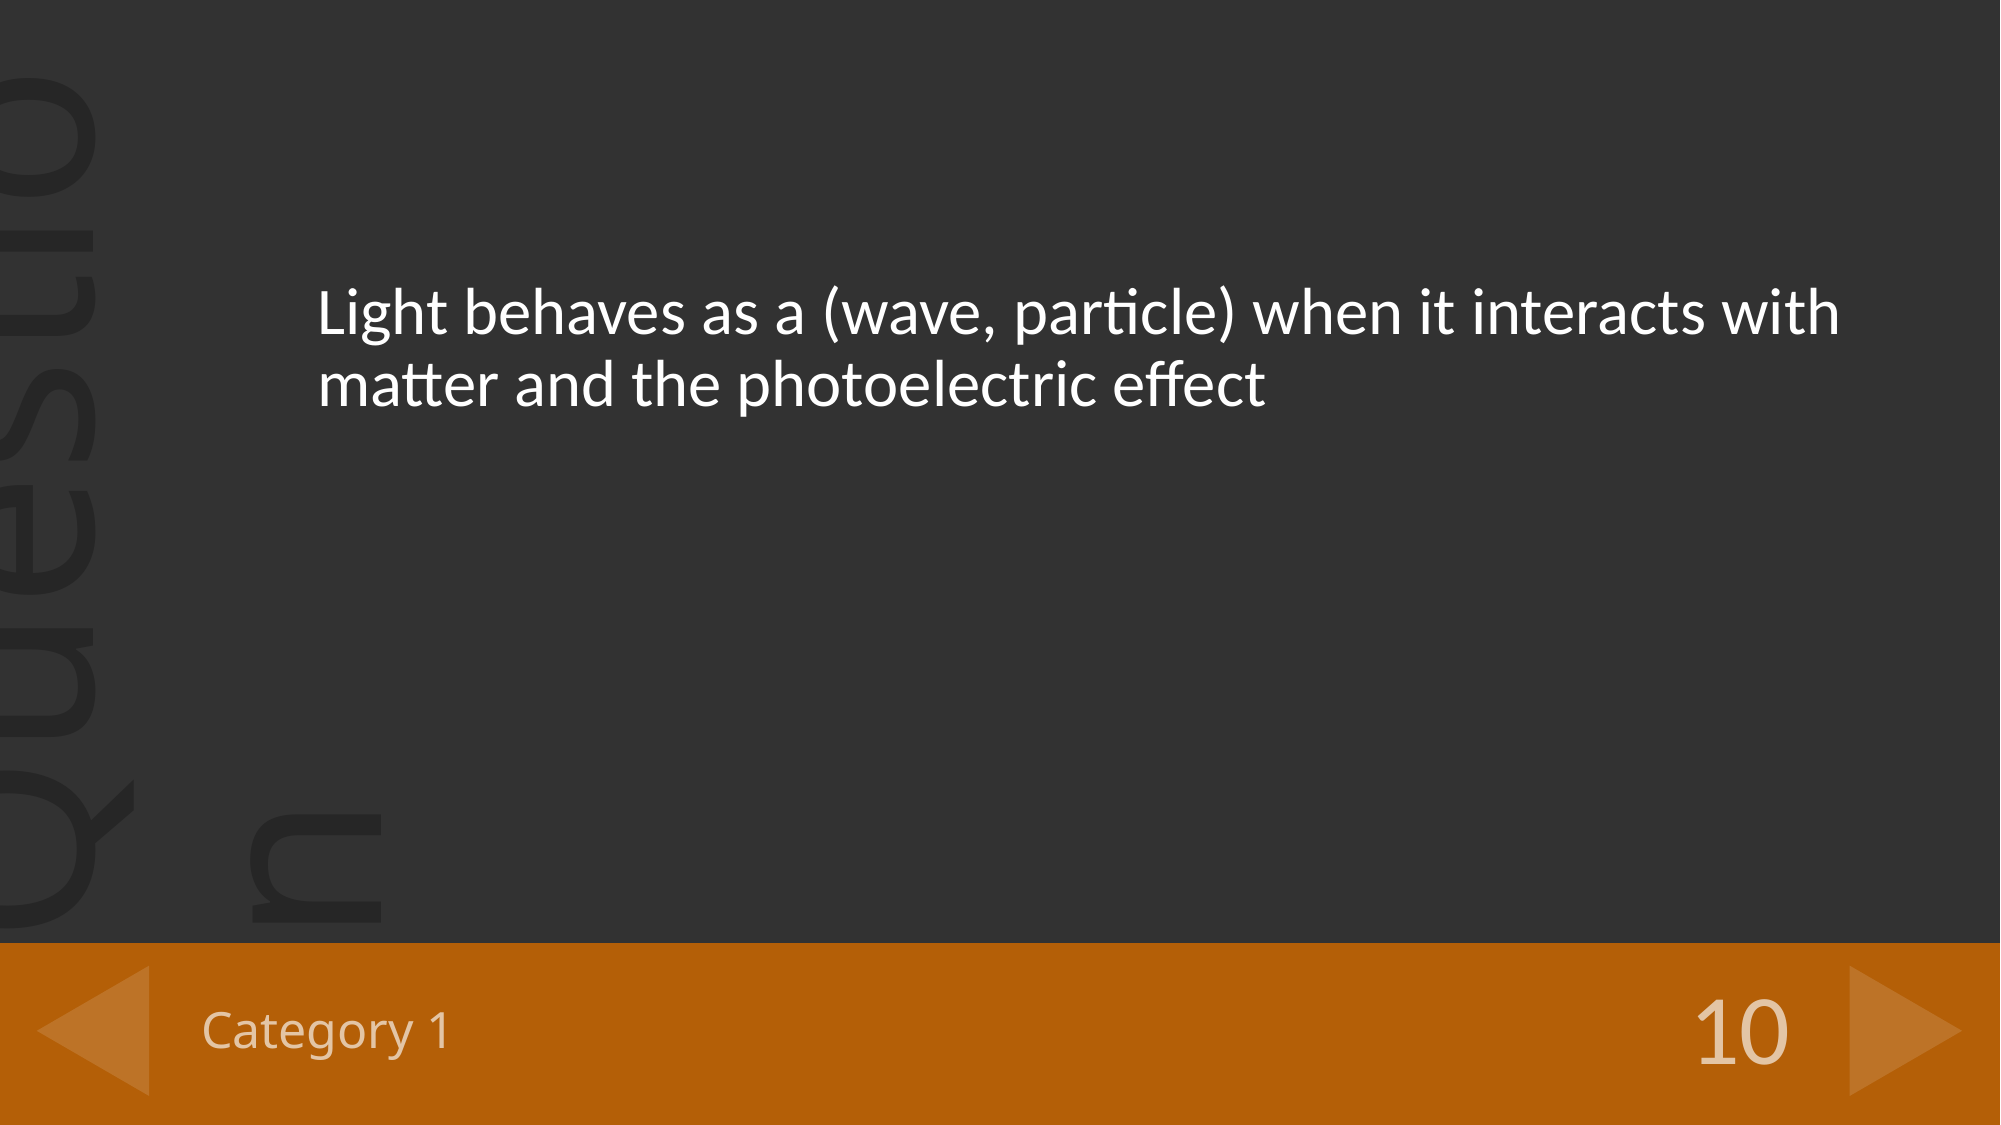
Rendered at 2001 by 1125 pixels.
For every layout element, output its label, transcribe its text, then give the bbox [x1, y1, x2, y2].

title Category 1 [185, 967, 1494, 1097]
list 10 [1494, 967, 1806, 1097]
list Light behaves as a (wave, particle) when it interacts with matter and the photoelectric effect [302, 134, 1881, 636]
